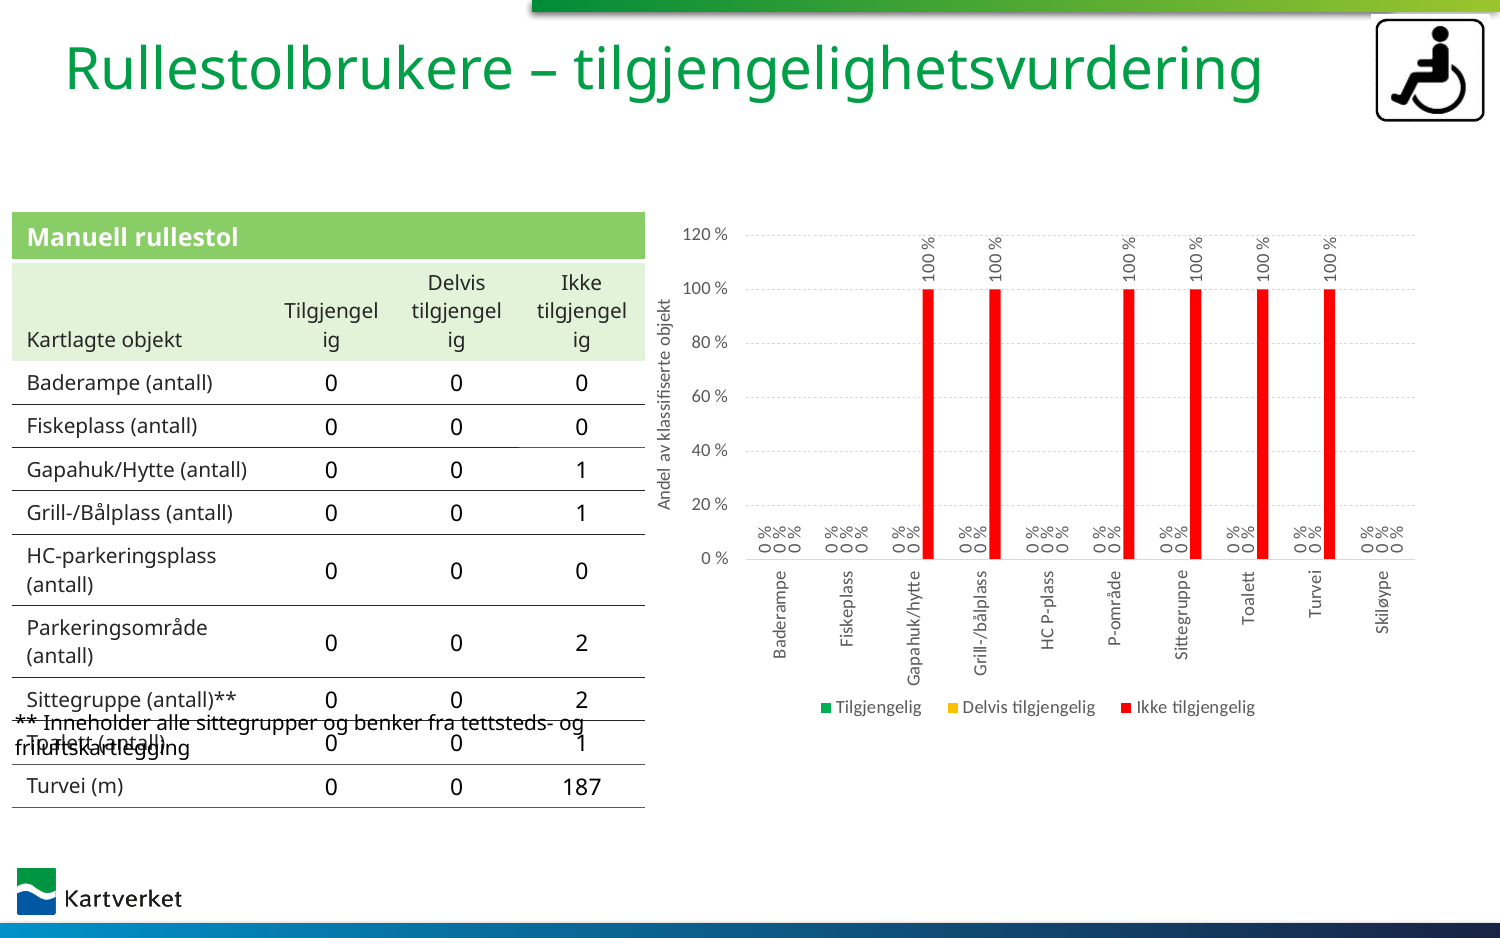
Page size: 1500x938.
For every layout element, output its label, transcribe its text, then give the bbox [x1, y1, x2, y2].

table_cell Sittegruppe (antall)** [12, 678, 269, 702]
table_cell 187 [519, 768, 645, 807]
table_cell Kartlagte objekt [12, 263, 269, 361]
text_box Rullestolbrukere – tilgjengelighetsvurdering [49, 12, 1372, 109]
table_cell 0 [519, 535, 638, 605]
table_cell 1 [519, 448, 638, 490]
table_cell Tilgjengelig [269, 263, 394, 361]
table_cell 0 [269, 606, 394, 677]
table_cell HC-parkeringsplass (antall) [12, 535, 269, 605]
table_cell 0 [394, 535, 519, 605]
picture [643, 218, 1426, 728]
table_cell 0 [269, 491, 394, 534]
table_header Manuell rullestol [12, 212, 645, 259]
table_cell 0 [519, 361, 638, 404]
table_cell 0 [394, 768, 519, 807]
table_cell 0 [394, 405, 519, 447]
table_cell 0 [394, 606, 519, 677]
table_cell 0 [394, 491, 519, 534]
table_cell 2 [519, 606, 638, 677]
text_box ** Inneholder alle sittegrupper og benker fra tettsteds- og friluftskartlegging [0, 702, 745, 768]
table_cell 0 [269, 361, 394, 404]
table_cell Gapahuk/Hytte (antall) [12, 448, 269, 490]
table_cell 0 [269, 678, 394, 702]
table_cell Parkeringsområde (antall) [12, 606, 269, 677]
table_cell Turvei (m) [12, 768, 269, 807]
table_cell 0 [269, 768, 394, 807]
table_cell 0 [269, 535, 394, 605]
table_cell 0 [519, 405, 638, 447]
table_cell 0 [394, 678, 519, 702]
table_cell Delvis tilgjengelig [394, 263, 519, 361]
table_cell Ikke tilgjengelig [519, 263, 638, 361]
picture [1371, 13, 1491, 127]
table_cell 2 [519, 678, 638, 702]
table_cell 0 [269, 405, 394, 447]
table_cell 0 [269, 448, 394, 490]
table_cell Grill-/Bålplass (antall) [12, 491, 269, 534]
table_cell Fiskeplass (antall) [12, 405, 269, 447]
table_cell Baderampe (antall) [12, 361, 269, 404]
table_cell 0 [394, 361, 519, 404]
table_cell 0 [394, 448, 519, 490]
table_cell 1 [519, 491, 638, 534]
